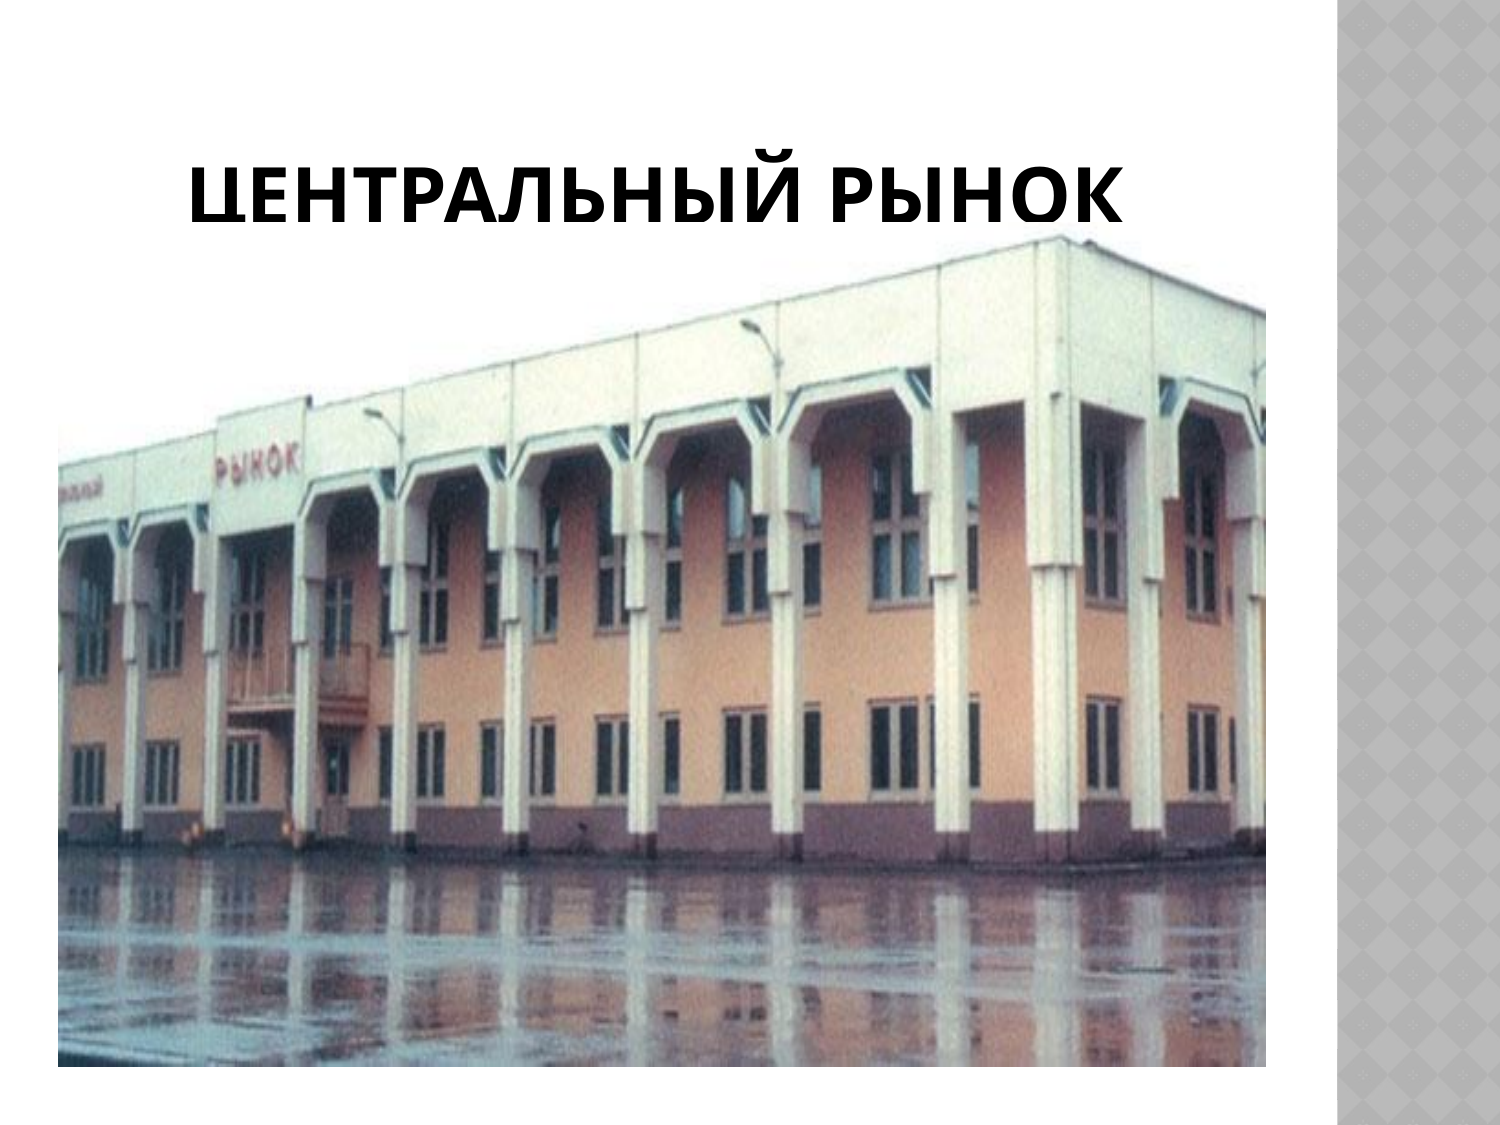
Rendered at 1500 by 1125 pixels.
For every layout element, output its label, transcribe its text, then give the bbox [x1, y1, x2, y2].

title Центральный рынок [75, 52, 1263, 220]
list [58, 222, 1266, 1067]
